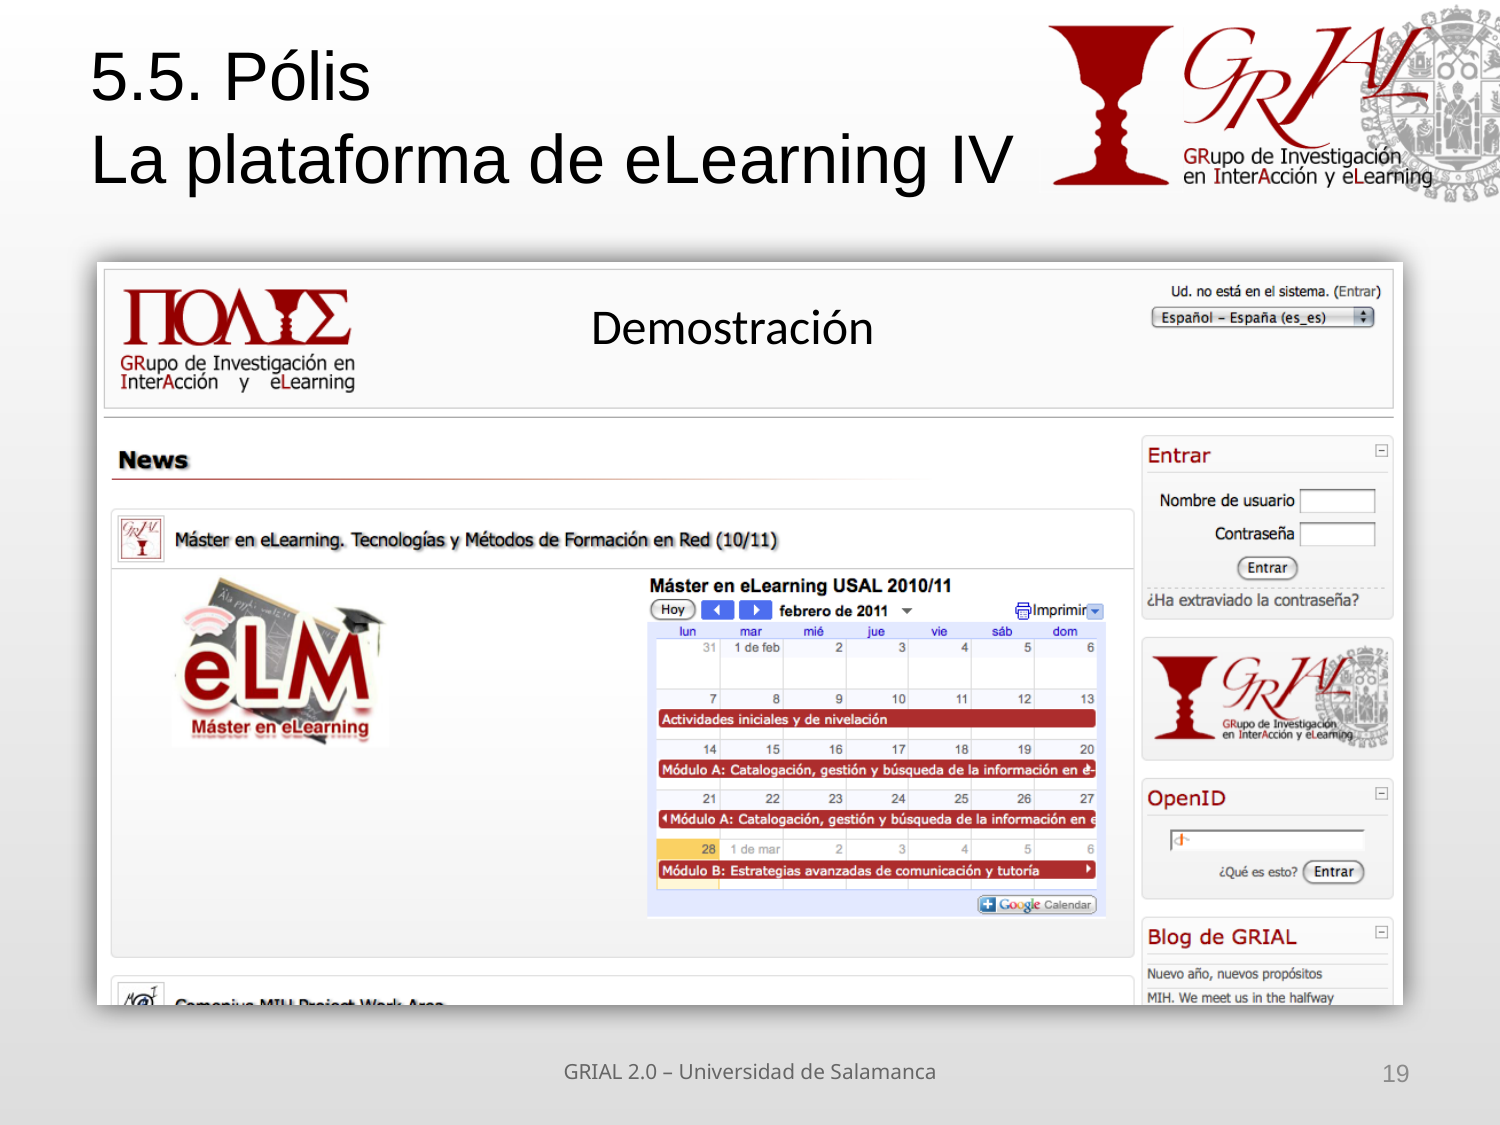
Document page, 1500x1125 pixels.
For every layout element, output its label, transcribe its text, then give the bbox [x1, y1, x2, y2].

footer GRIAL 2.0 – Universidad de Salamanca [512, 1042, 988, 1103]
slide_number 19 [1074, 1042, 1425, 1103]
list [74, 262, 1426, 1006]
picture [1039, 0, 1500, 209]
title 5.5. Pólis La plataforma de eLearning IV [75, 20, 1040, 209]
